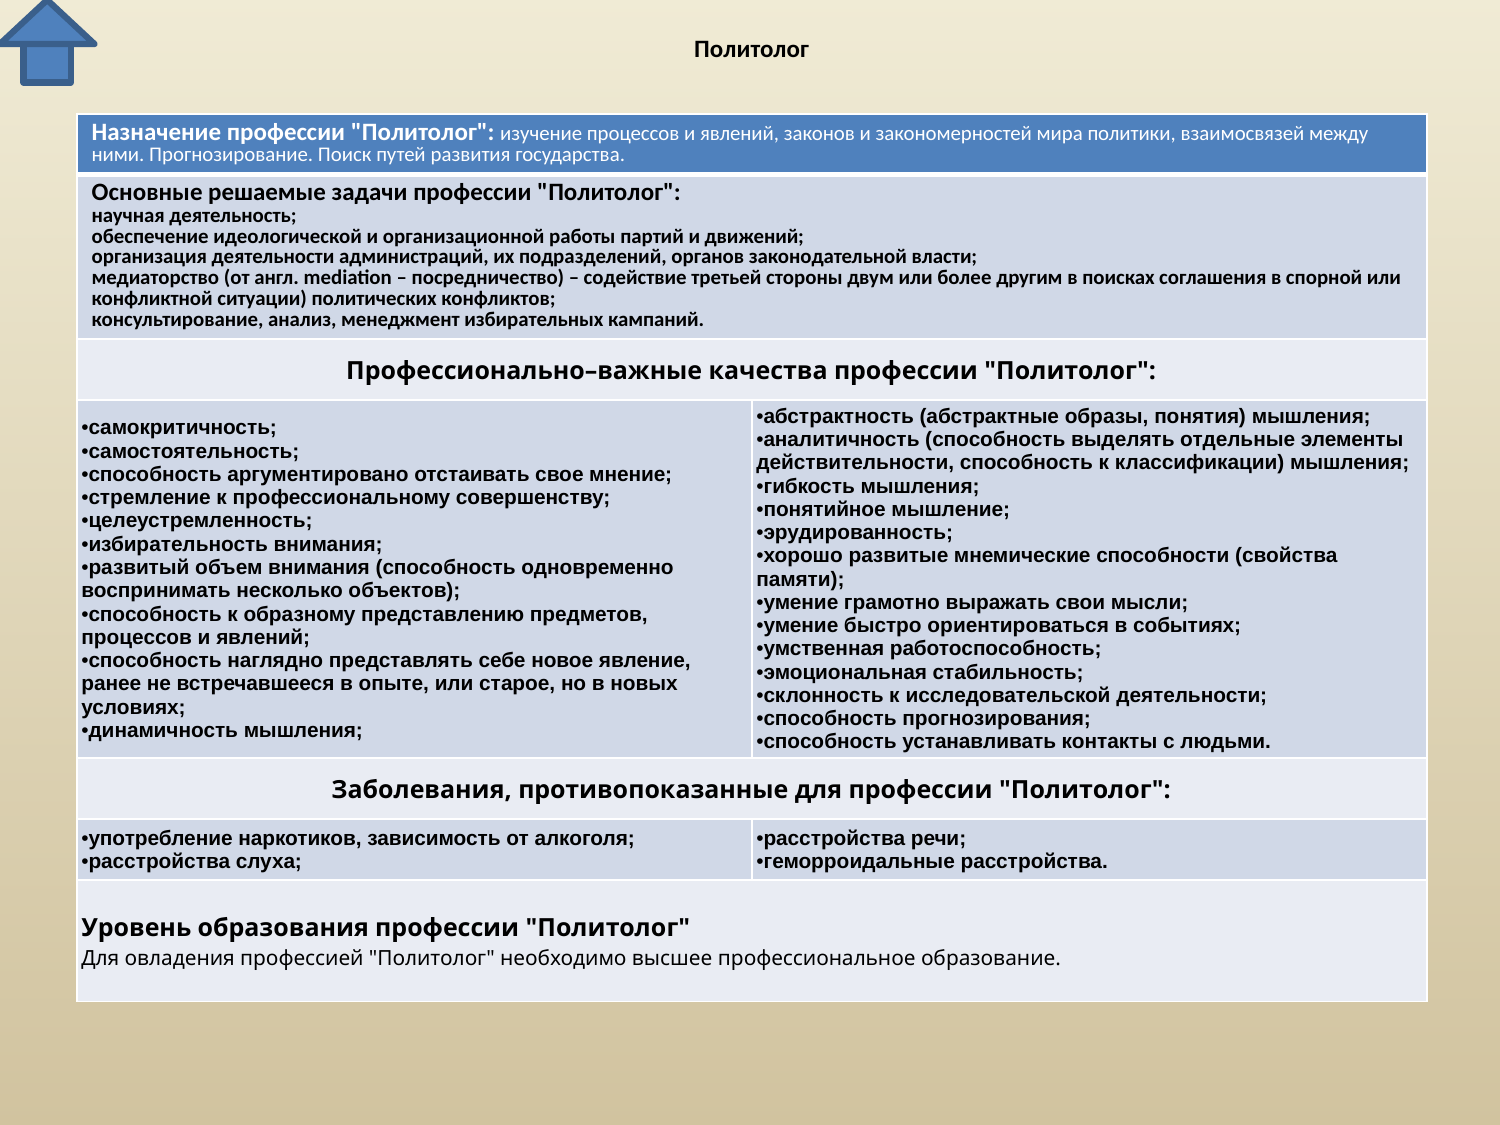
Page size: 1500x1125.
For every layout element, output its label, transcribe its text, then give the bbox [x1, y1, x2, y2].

table_cell Заболевания, противопоказанные для профессии "Политолог": [78, 759, 1426, 818]
table_cell абстрактность (абстрактные образы, понятия) мышления; аналитичность (способность выделять отдельные элементы действительности, способность к классификации) мышления; гибкость мышления; понятийное мышление; эрудированность; хорошо развитые мнемические способности (свойства памяти); умение грамотно выражать свои мысли; умение быстро ориентироваться в событиях; умственная работоспособность; эмоциональная стабильность; склонность к исследовательской деятельности; способность прогнозирования; способность устанавливать контакты с людьми. [753, 401, 1426, 757]
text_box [1, 1, 93, 81]
table_cell Профессионально–важные качества профессии "Политолог": [78, 340, 1426, 399]
table_cell Уровень образования профессии "Политолог" Для овладения профессией "Политолог" необходимо высшее профессиональное образование. [78, 881, 1426, 1001]
title Политолог [76, 0, 1427, 96]
table_header Назначение профессии "Политолог": изучение процессов и явлений, законов и закономерностей мира политики, взаимосвязей между ними. Прогнозирование. Поиск путей развития государства. [78, 115, 1426, 172]
table_cell употребление наркотиков, зависимость от алкоголя; расстройства слуха; [78, 820, 751, 879]
table_cell расстройства речи; геморроидальные расстройства. [753, 820, 1426, 879]
table_cell Основные решаемые задачи профессии "Политолог": научная деятельность; обеспечение идеологической и организационной работы партий и движений; организация деятельности администраций, их подразделений, органов законодательной власти; медиаторство (от англ. mediation – посредничество) – содействие третьей стороны двум или более другим в поисках соглашения в спорной или конфликтной ситуации) политических конфликтов; консультирование, анализ, менеджмент избирательных кампаний. [78, 177, 1426, 338]
table_cell самокритичность; самостоятельность; способность аргументировано отстаивать свое мнение; стремление к профессиональному совершенству; целеустремленность; избирательность внимания; развитый объем внимания (способность одновременно воспринимать несколько объектов); способность к образному представлению предметов, процессов и явлений; способность наглядно представлять себе новое явление, ранее не встречавшееся в опыте, или старое, но в новых условиях; динамичность мышления; [78, 401, 751, 757]
